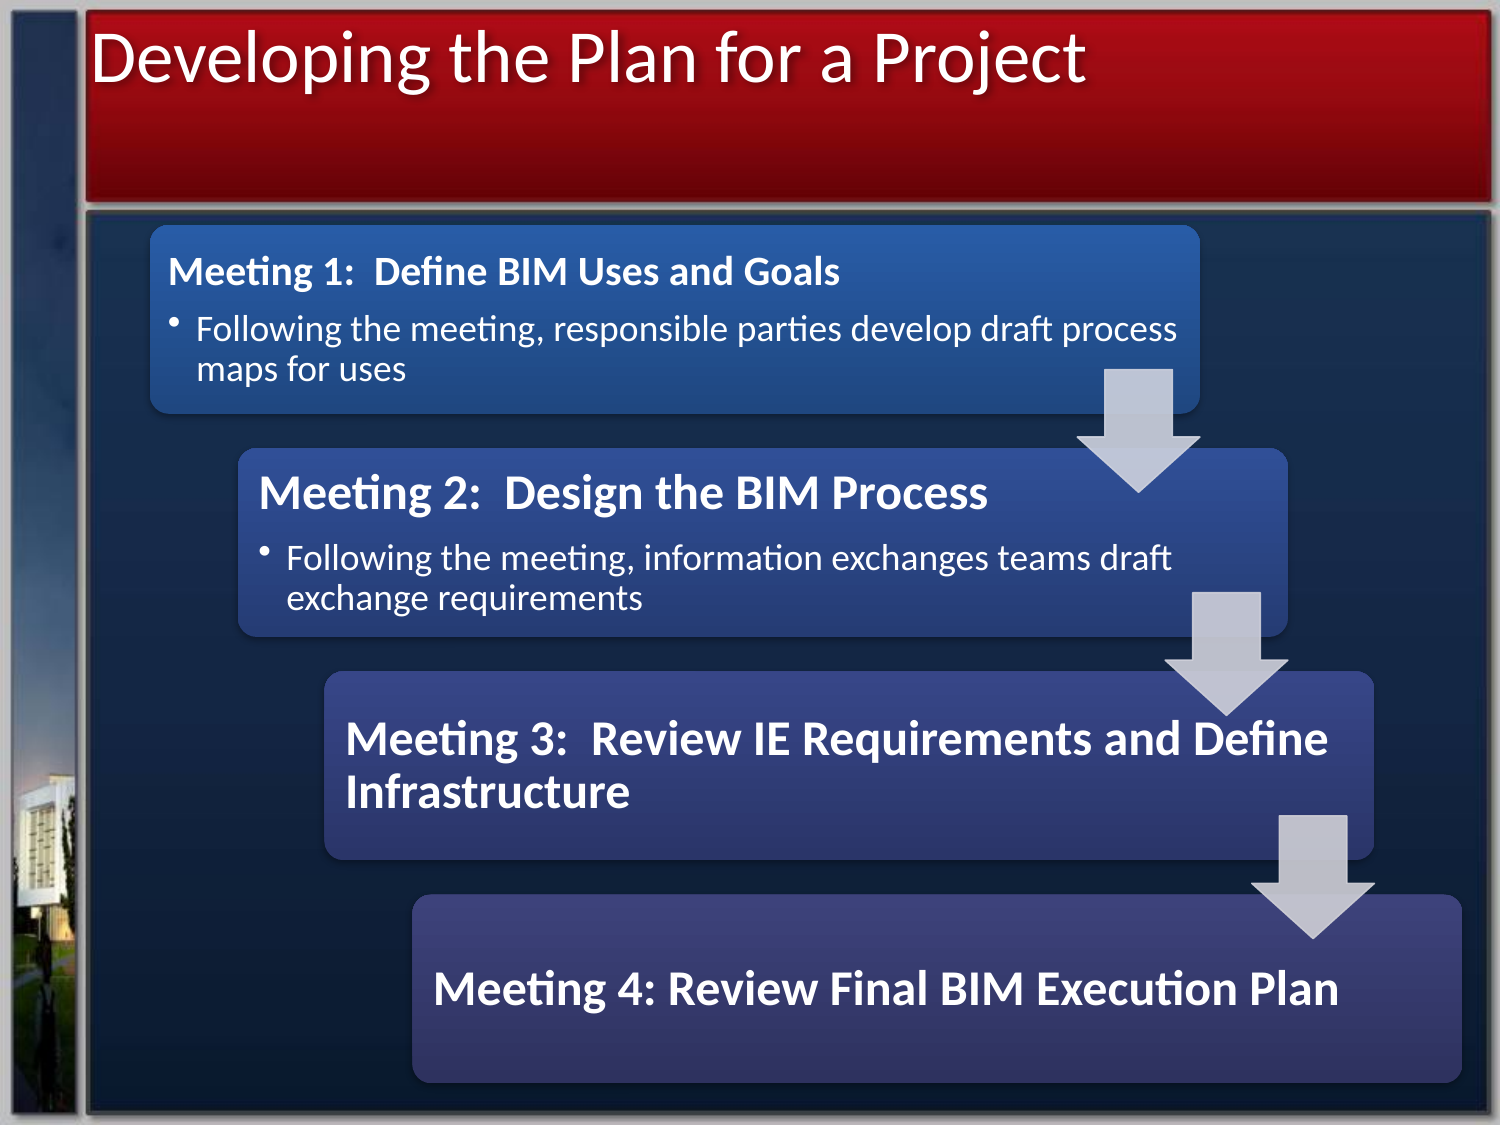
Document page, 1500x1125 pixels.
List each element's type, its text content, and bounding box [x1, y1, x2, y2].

text_box [87, 212, 1425, 408]
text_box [149, 224, 1463, 1084]
picture [0, 0, 1500, 1125]
text_box Developing the Plan for a Project [75, 0, 1375, 105]
